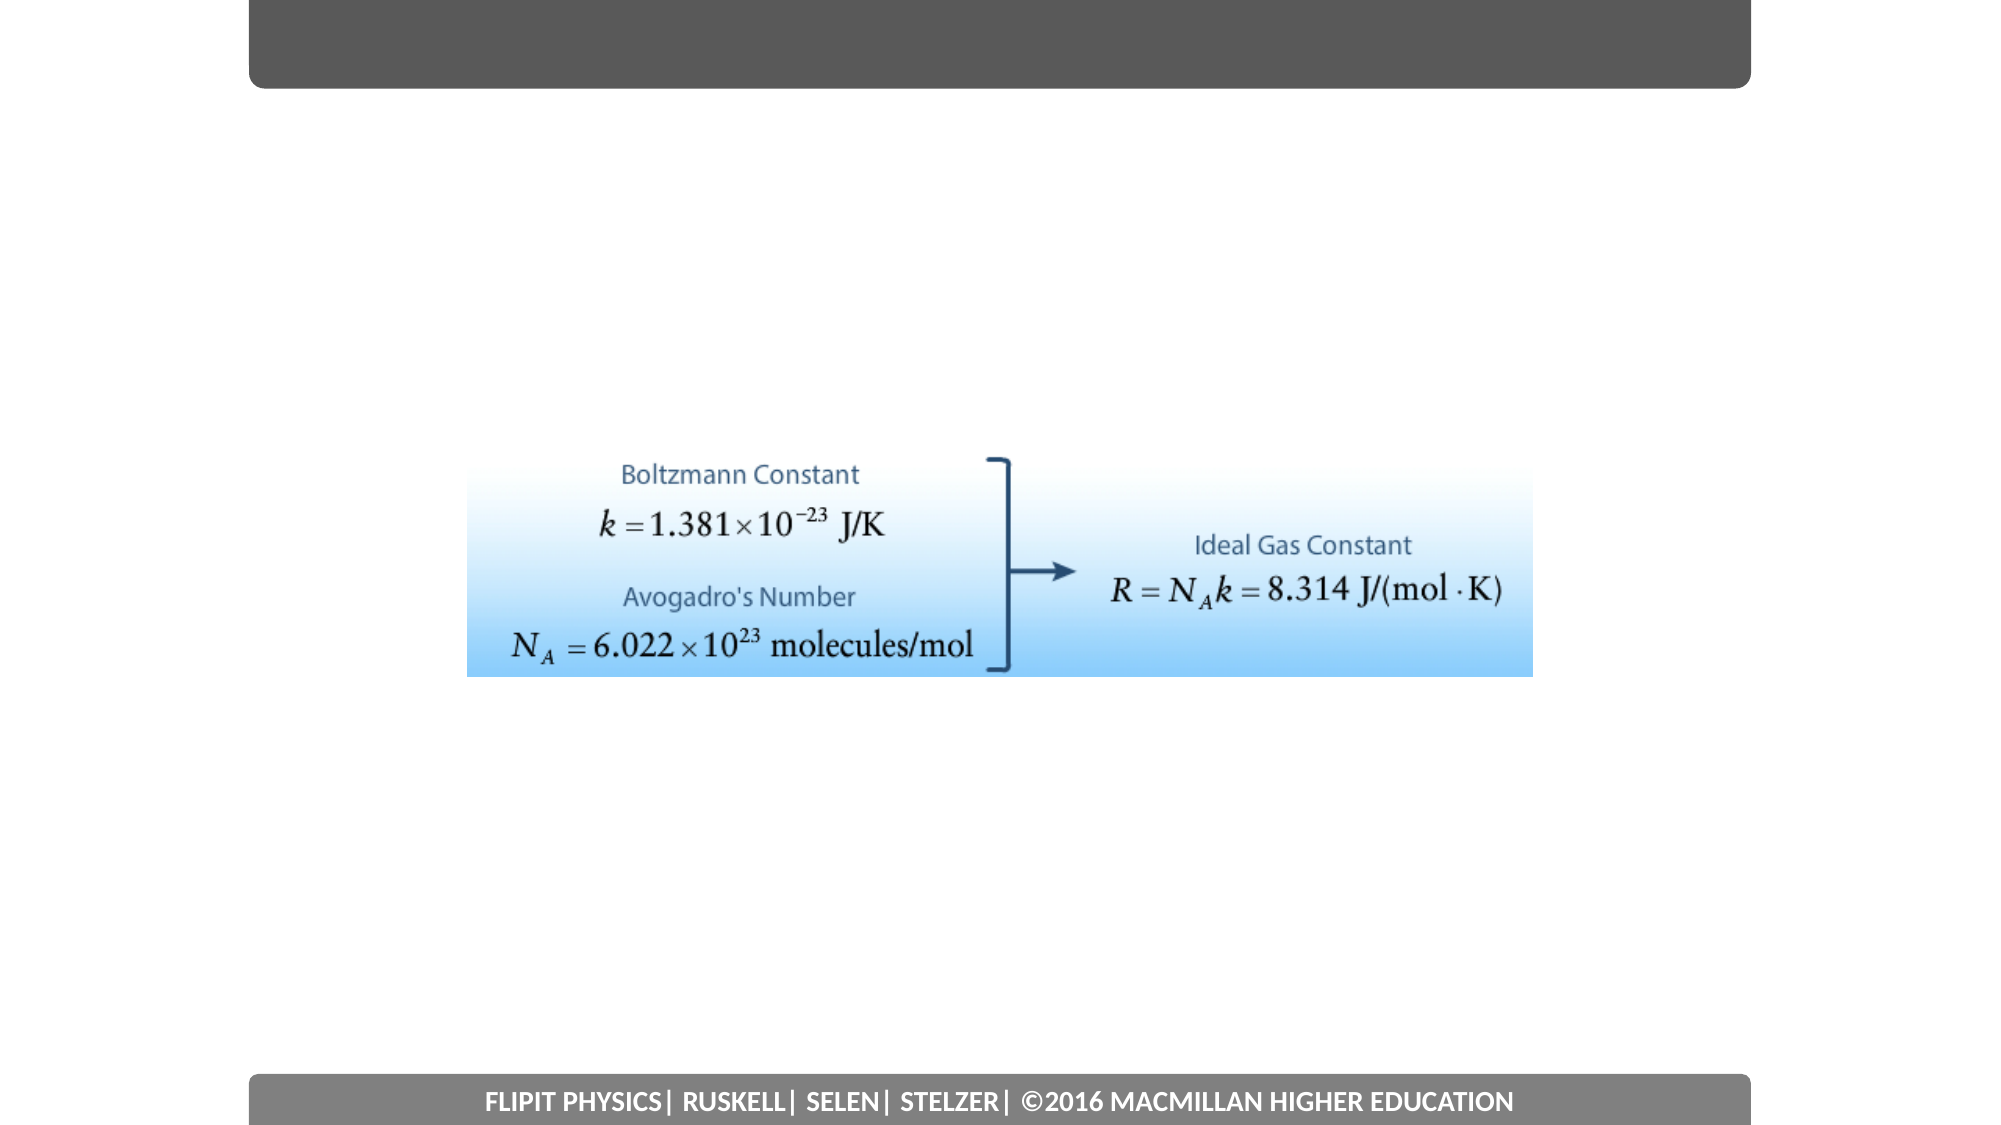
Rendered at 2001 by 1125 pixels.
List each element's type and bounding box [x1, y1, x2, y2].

text_box [248, 0, 1752, 89]
picture [467, 448, 1533, 677]
text_box [249, 1074, 1750, 1125]
